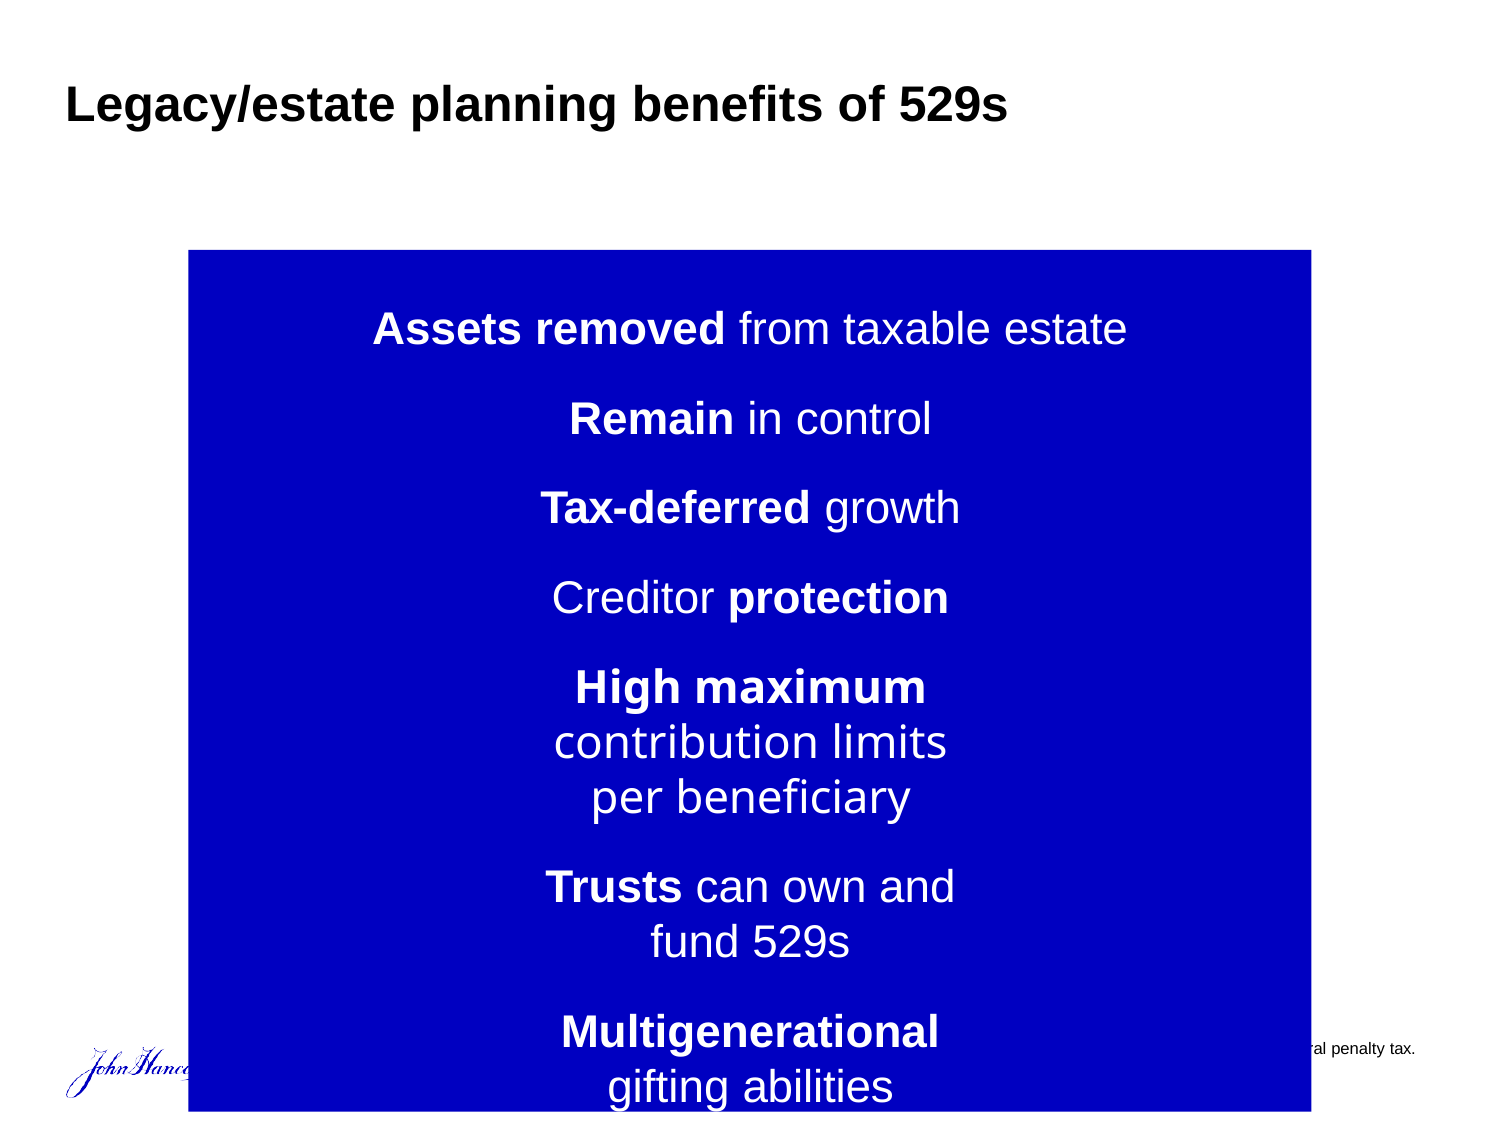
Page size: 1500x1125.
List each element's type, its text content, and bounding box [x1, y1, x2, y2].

picture [66, 1046, 188, 1098]
text_box State laws and treatment may vary. Earnings on nonqualified distributions will be subjected to a 10% federal penalty tax. Please speak with your tax professional for more information. 31 [1312, 1035, 1437, 1098]
text_box Assets removed from taxable estate Remain in control Tax-deferred growth Creditor protection High maximum contribution limits per beneficiary Trusts can own and fund 529s Multigenerational gifting abilities [188, 249, 1312, 1112]
title Legacy/estate planning benefits of 529s [63, 69, 1350, 260]
